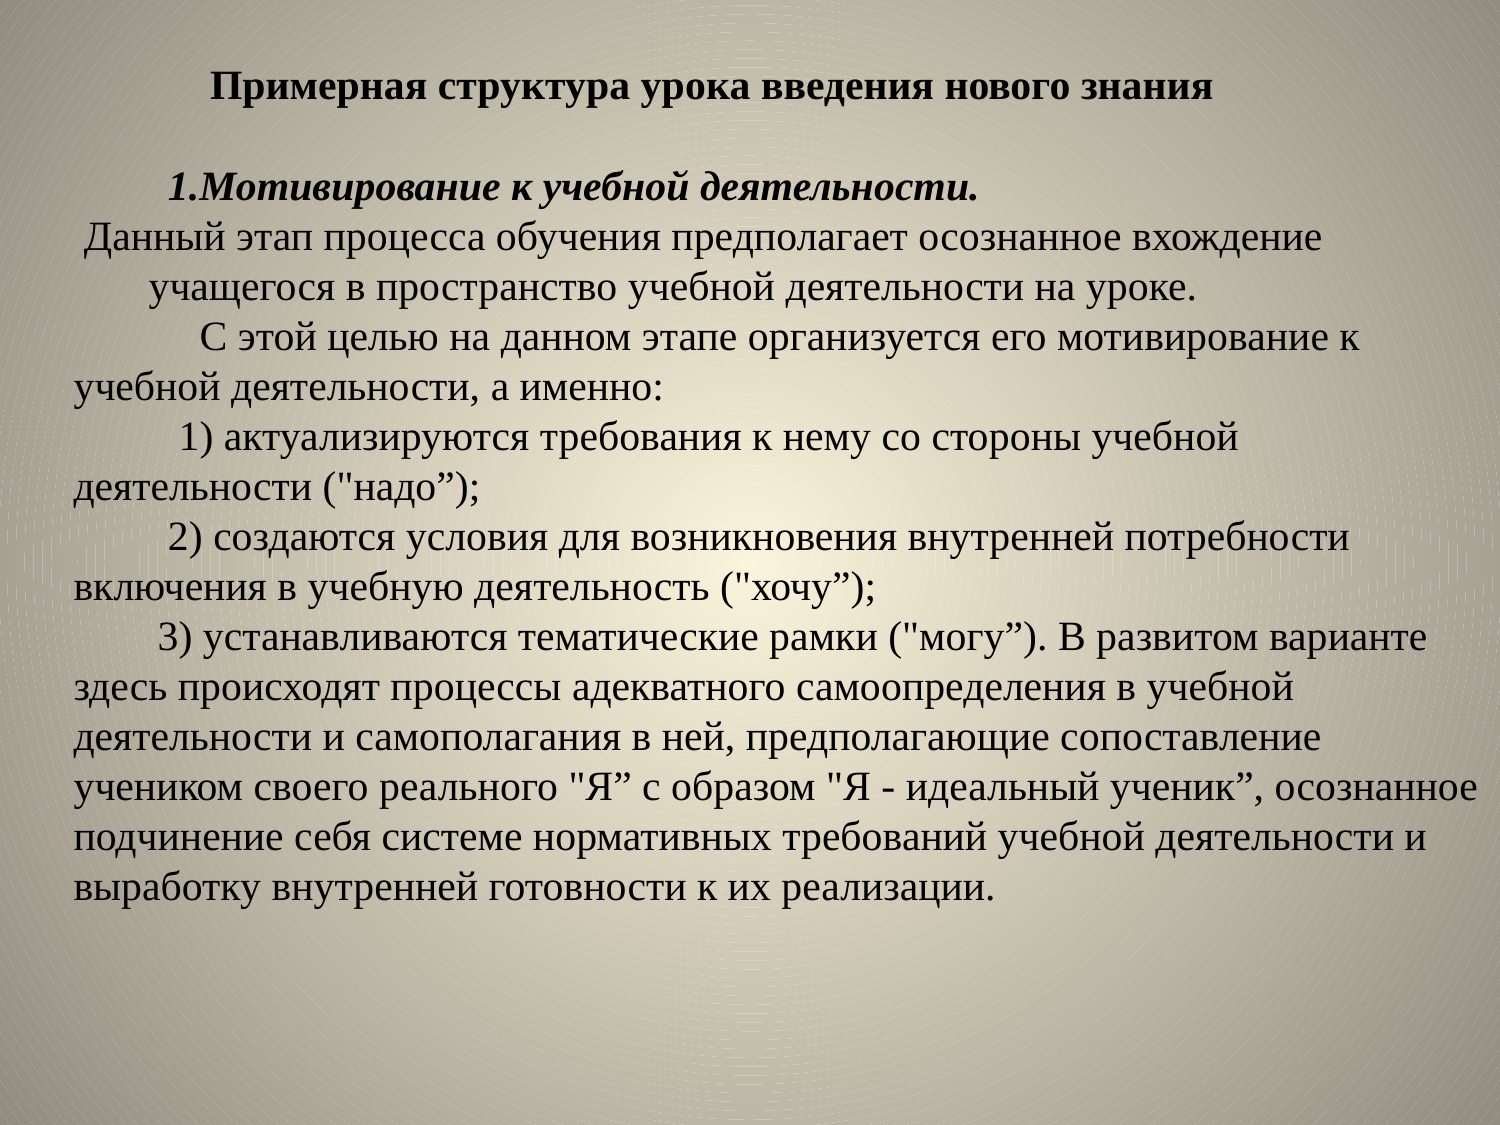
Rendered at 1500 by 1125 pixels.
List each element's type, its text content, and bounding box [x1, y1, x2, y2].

text_box Примерная структура урока введения нового знания 1.Мотивирование к учебной деятельности. Данный этап процесса обучения предполагает осознанное вхождение учащегося в пространство учебной деятельности на уроке. С этой целью на данном этапе организуется его мотивирование к учебной деятельности, а именно: 1) актуализируются требования к нему со стороны учебной деятельности ("надо”); 2) создаются условия для возникновения внутренней потребности включения в учебную деятельность ("хочу”); 3) устанавливаются тематические рамки ("могу”). В развитом варианте здесь происходят процессы адекватного самоопределения в учебной деятельности и самополагания в ней, предполагающие сопоставление учеником своего реального "Я” с образом "Я - идеальный ученик”, осознанное подчинение себя системе нормативных требований учебной деятельности и выработку внутренней готовности к их реализации. [58, 50, 1500, 917]
